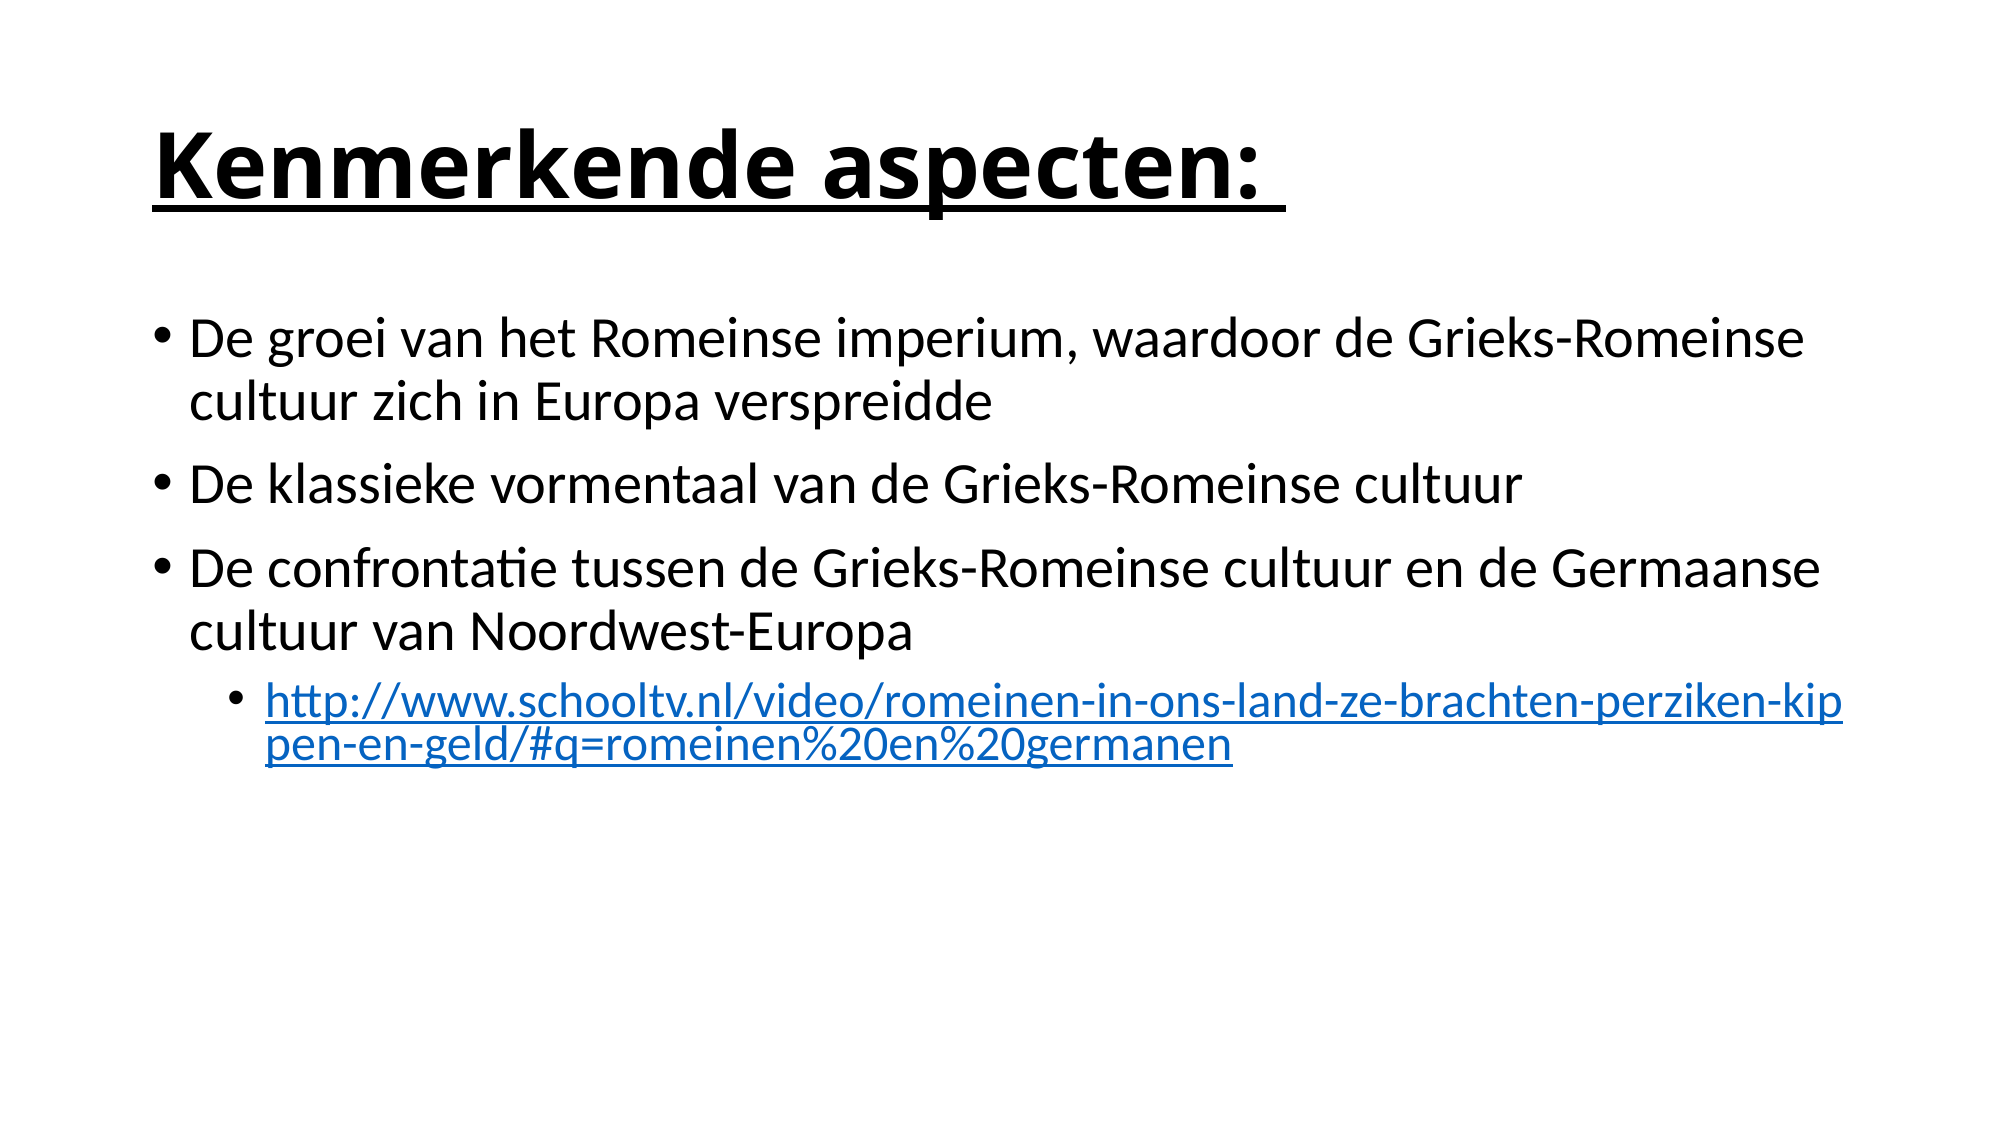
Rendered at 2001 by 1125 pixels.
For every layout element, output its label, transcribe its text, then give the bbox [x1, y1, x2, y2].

list De groei van het Romeinse imperium, waardoor de Grieks-Romeinse cultuur zich in Europa verspreidde De klassieke vormentaal van de Grieks-Romeinse cultuur De confrontatie tussen de Grieks-Romeinse cultuur en de Germaanse cultuur van Noordwest-Europa http://www.schooltv.nl/video/romeinen-in-ons-land-ze-brachten-perziken-kippen-en-geld/#q=romeinen%20en%20germanen [137, 299, 1863, 1014]
title Kenmerkende aspecten: [137, 59, 1863, 278]
